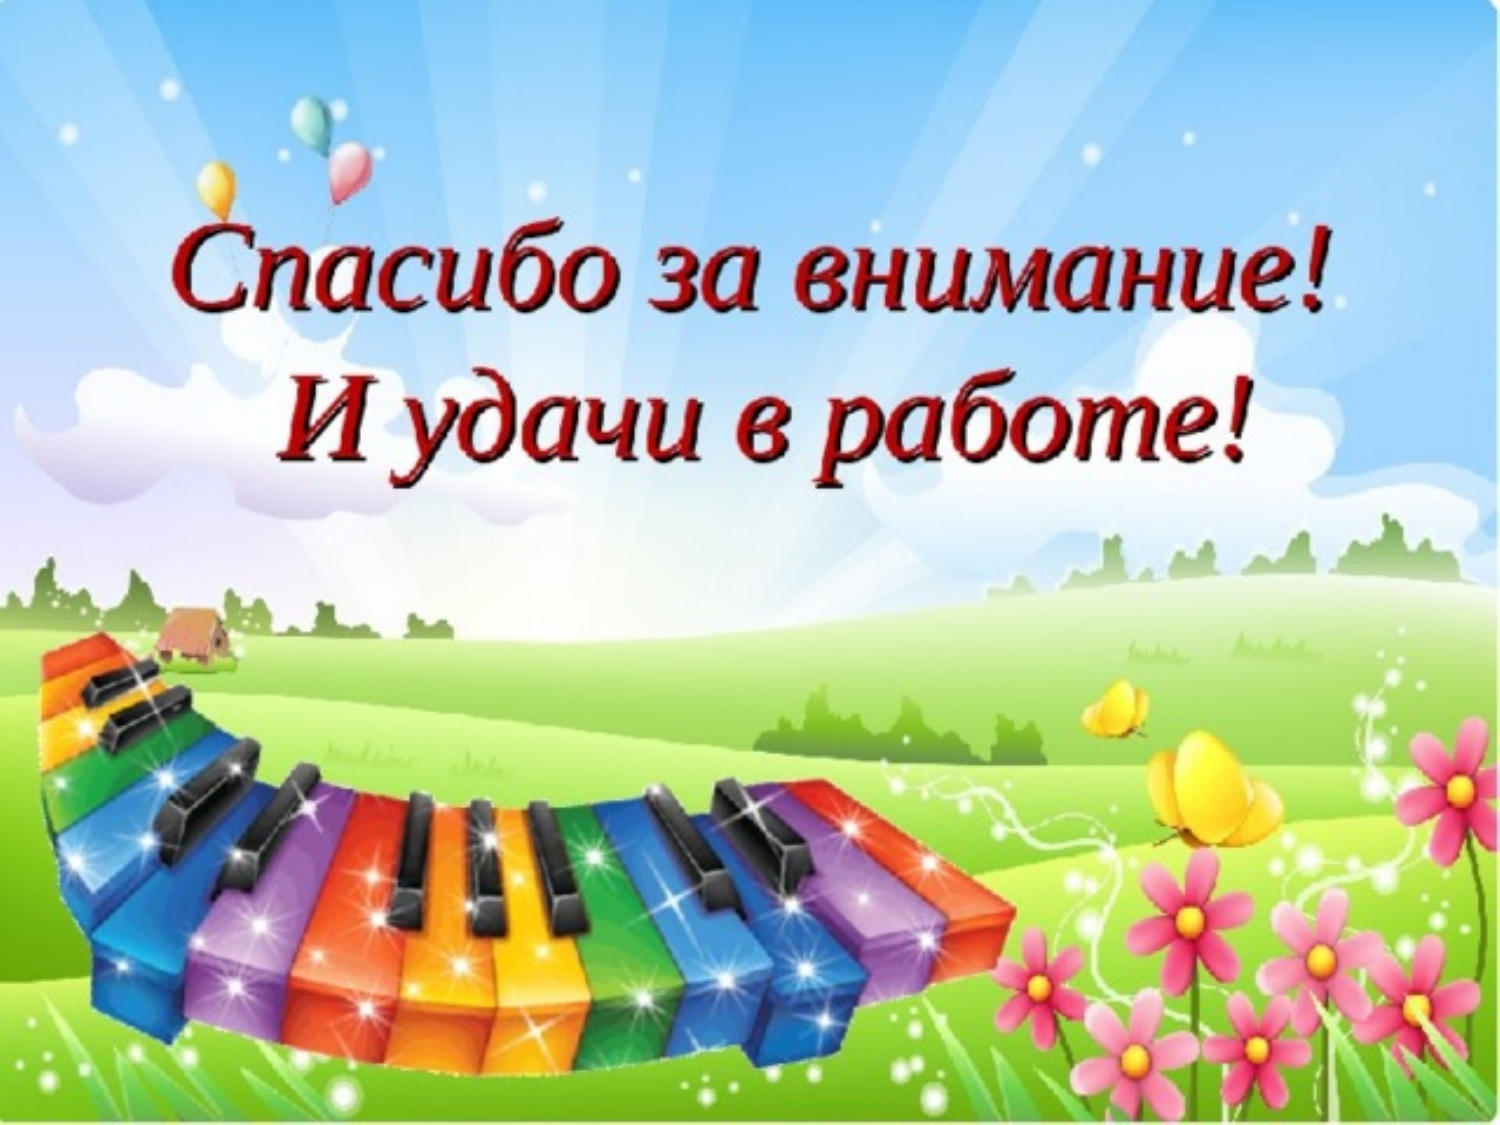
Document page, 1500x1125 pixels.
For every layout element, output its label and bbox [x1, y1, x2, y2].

list [0, 0, 1500, 1125]
